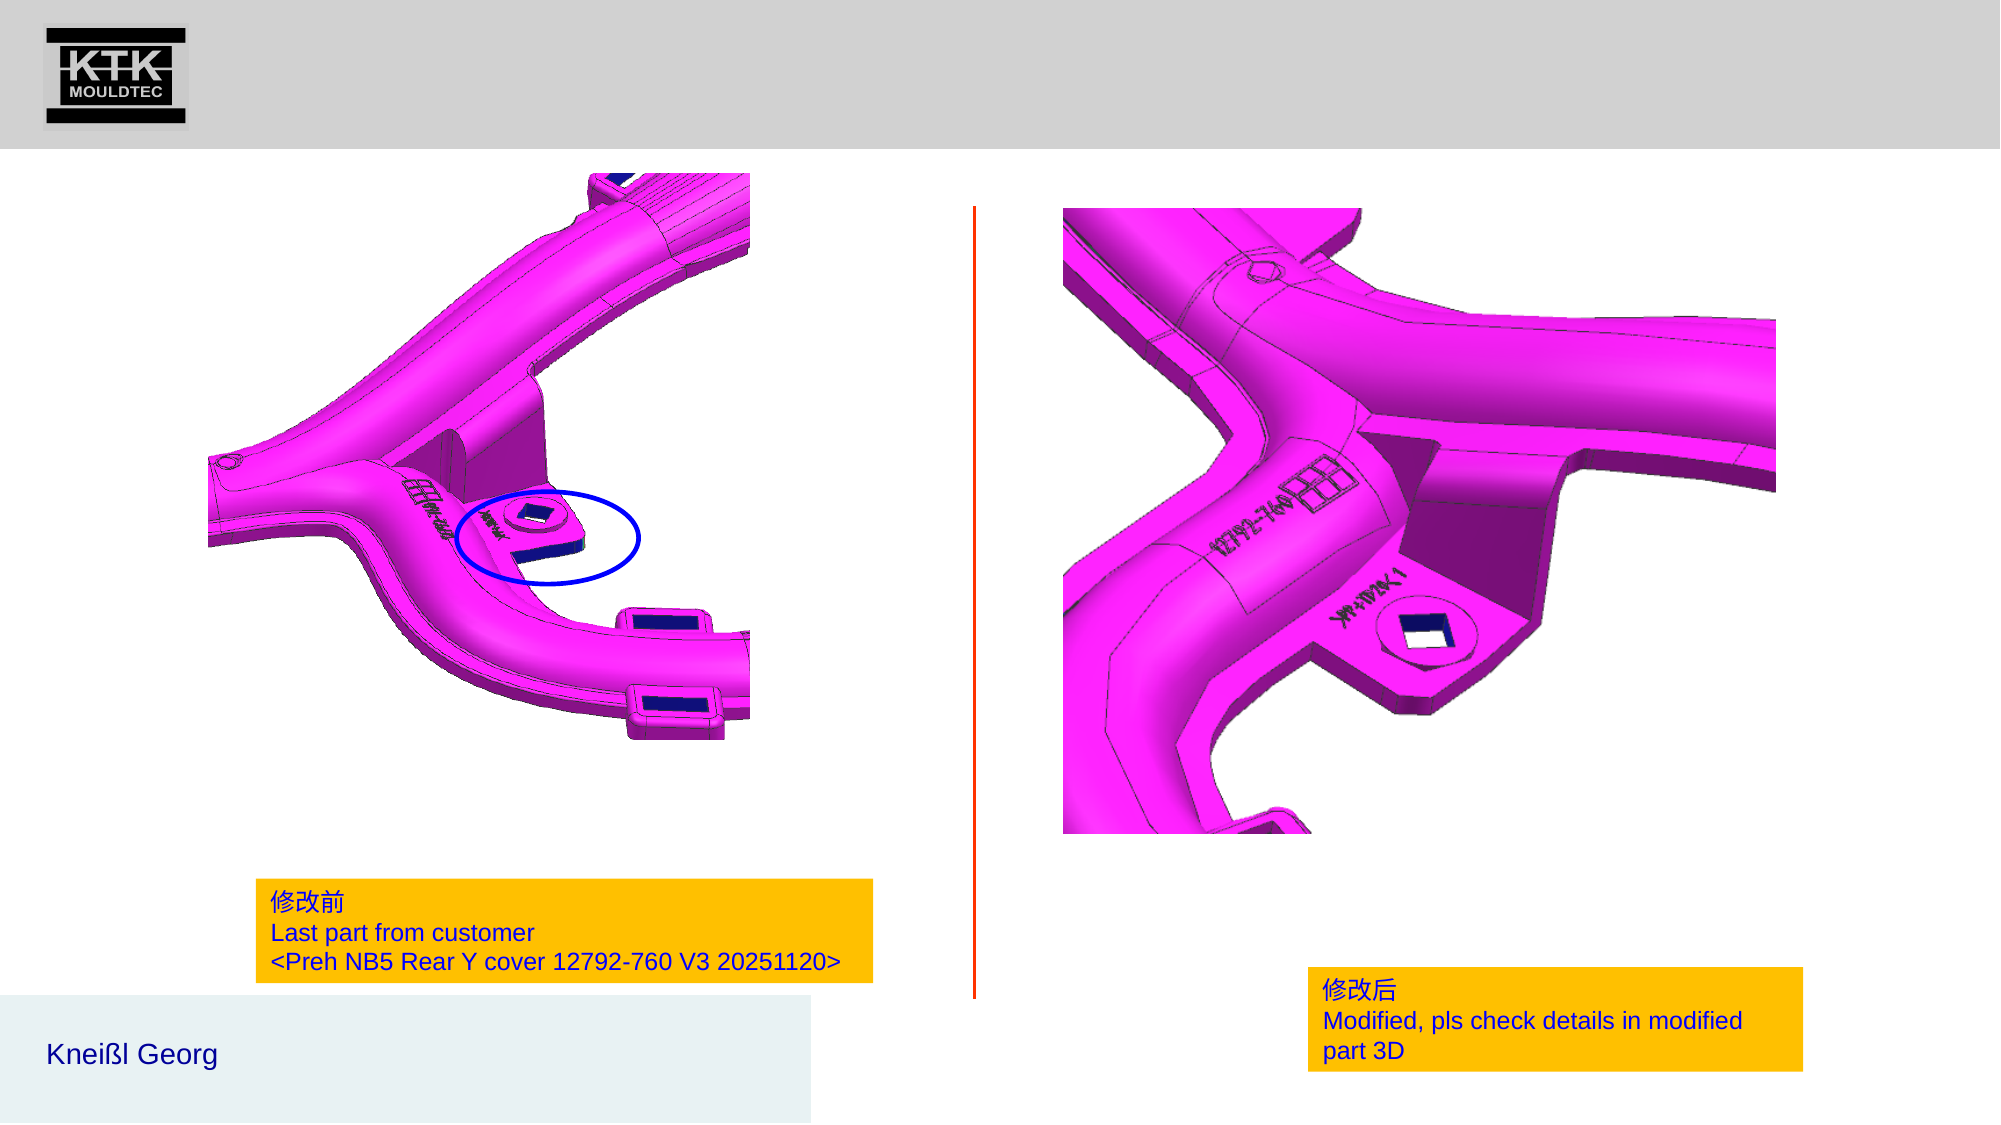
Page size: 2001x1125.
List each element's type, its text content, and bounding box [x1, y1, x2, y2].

picture [208, 173, 750, 740]
text_box 修改后 Modified, pls check details in modified part 3D [1308, 967, 1804, 1072]
picture [1063, 207, 1776, 834]
text_box 修改前 Last part from customer <Preh NB5 Rear Y cover 12792-760 V3 20251120> [255, 878, 874, 984]
